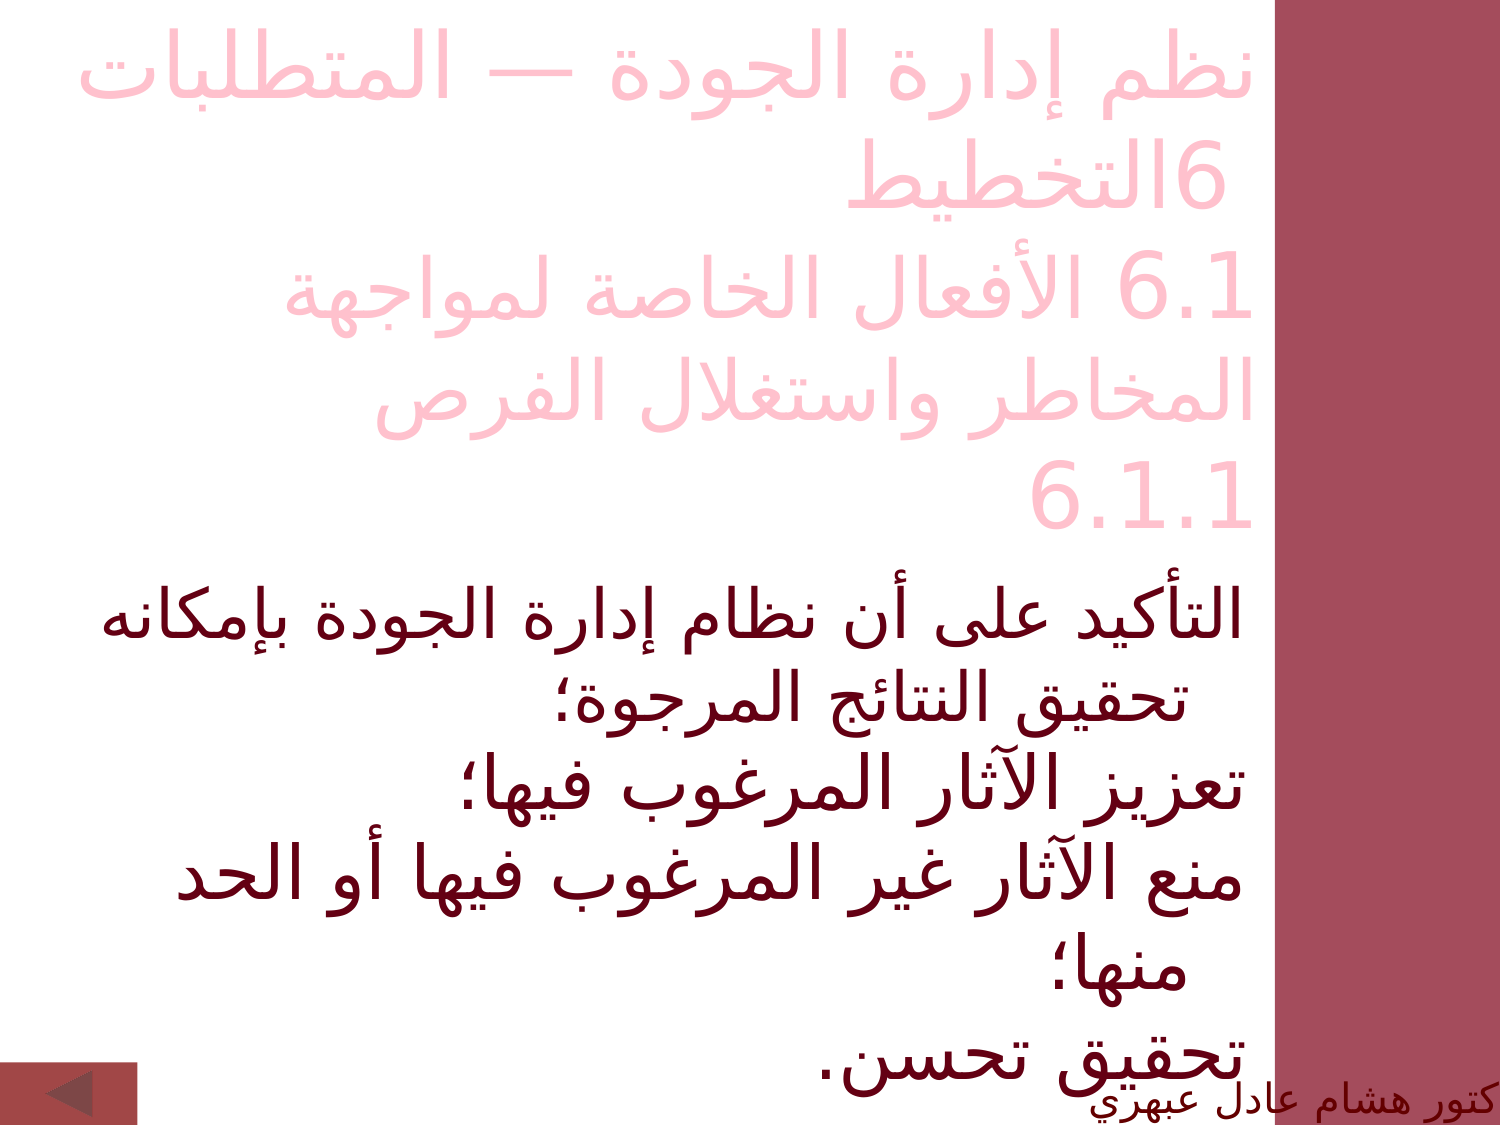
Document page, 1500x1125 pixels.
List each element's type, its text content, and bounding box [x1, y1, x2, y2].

text_box نظم إدارة الجودة — المتطلبات 6التخطيط 6.1 الأفعال الخاصة لمواجهة المخاطر واستغلال الفرص 6.1.1 [0, 0, 1275, 555]
text_box الدكتور هشام عادل عبهري [1073, 1064, 1500, 1125]
text_box التأكيد على أن نظام إدارة الجودة بإمكانه تحقيق النتائج المرجوة؛ تعزيز الآثار المرغوب فيها؛ منع الآثار غير المرغوب فيها أو الحد منها؛ تحقيق تحسن. [12, 562, 1263, 1103]
text_box [0, 1060, 140, 1125]
text_box [1273, 0, 1500, 1064]
